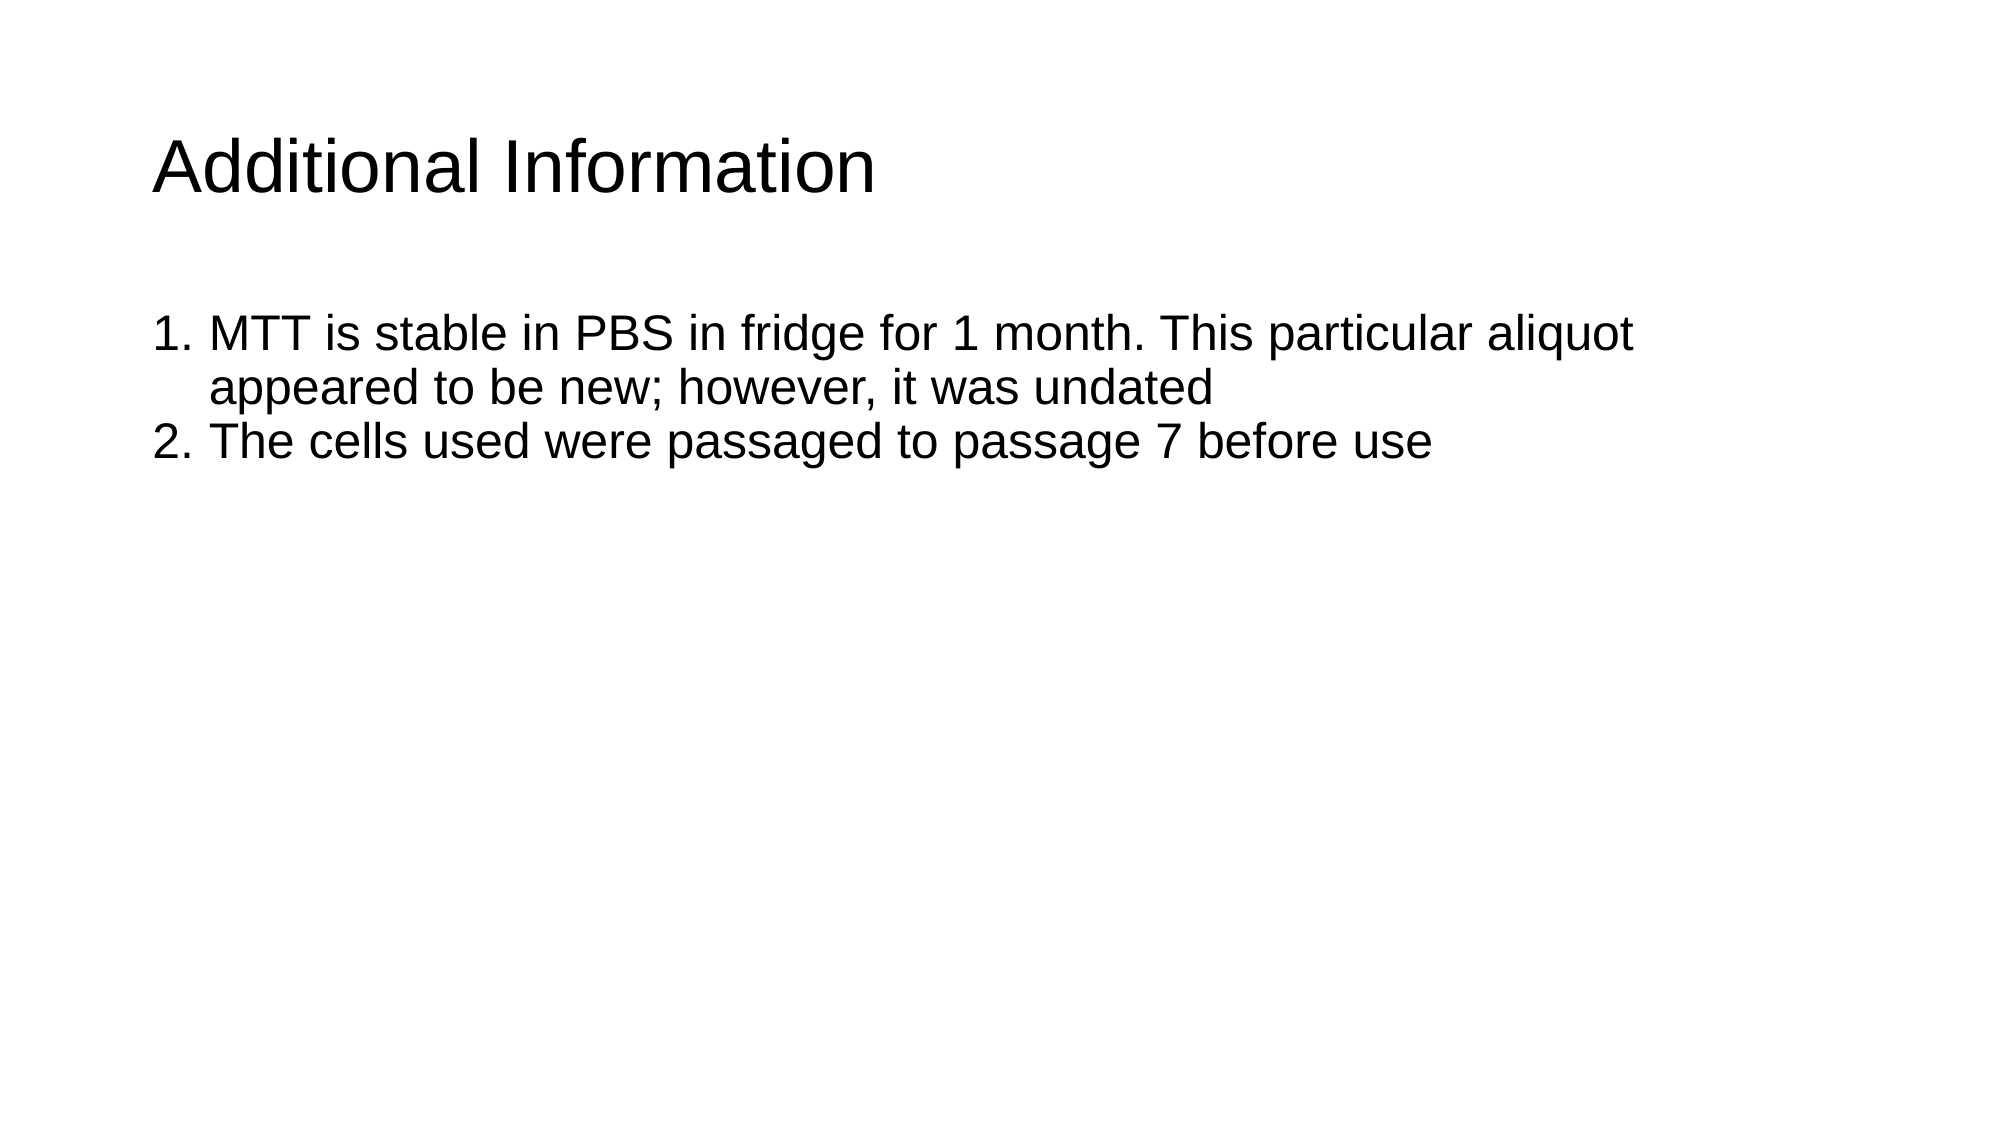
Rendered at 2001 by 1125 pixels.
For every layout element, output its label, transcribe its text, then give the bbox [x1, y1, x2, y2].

title Additional Information [137, 59, 1863, 278]
list MTT is stable in PBS in fridge for 1 month. This particular aliquot appeared to be new; however, it was undated The cells used were passaged to passage 7 before use [137, 299, 1863, 1014]
